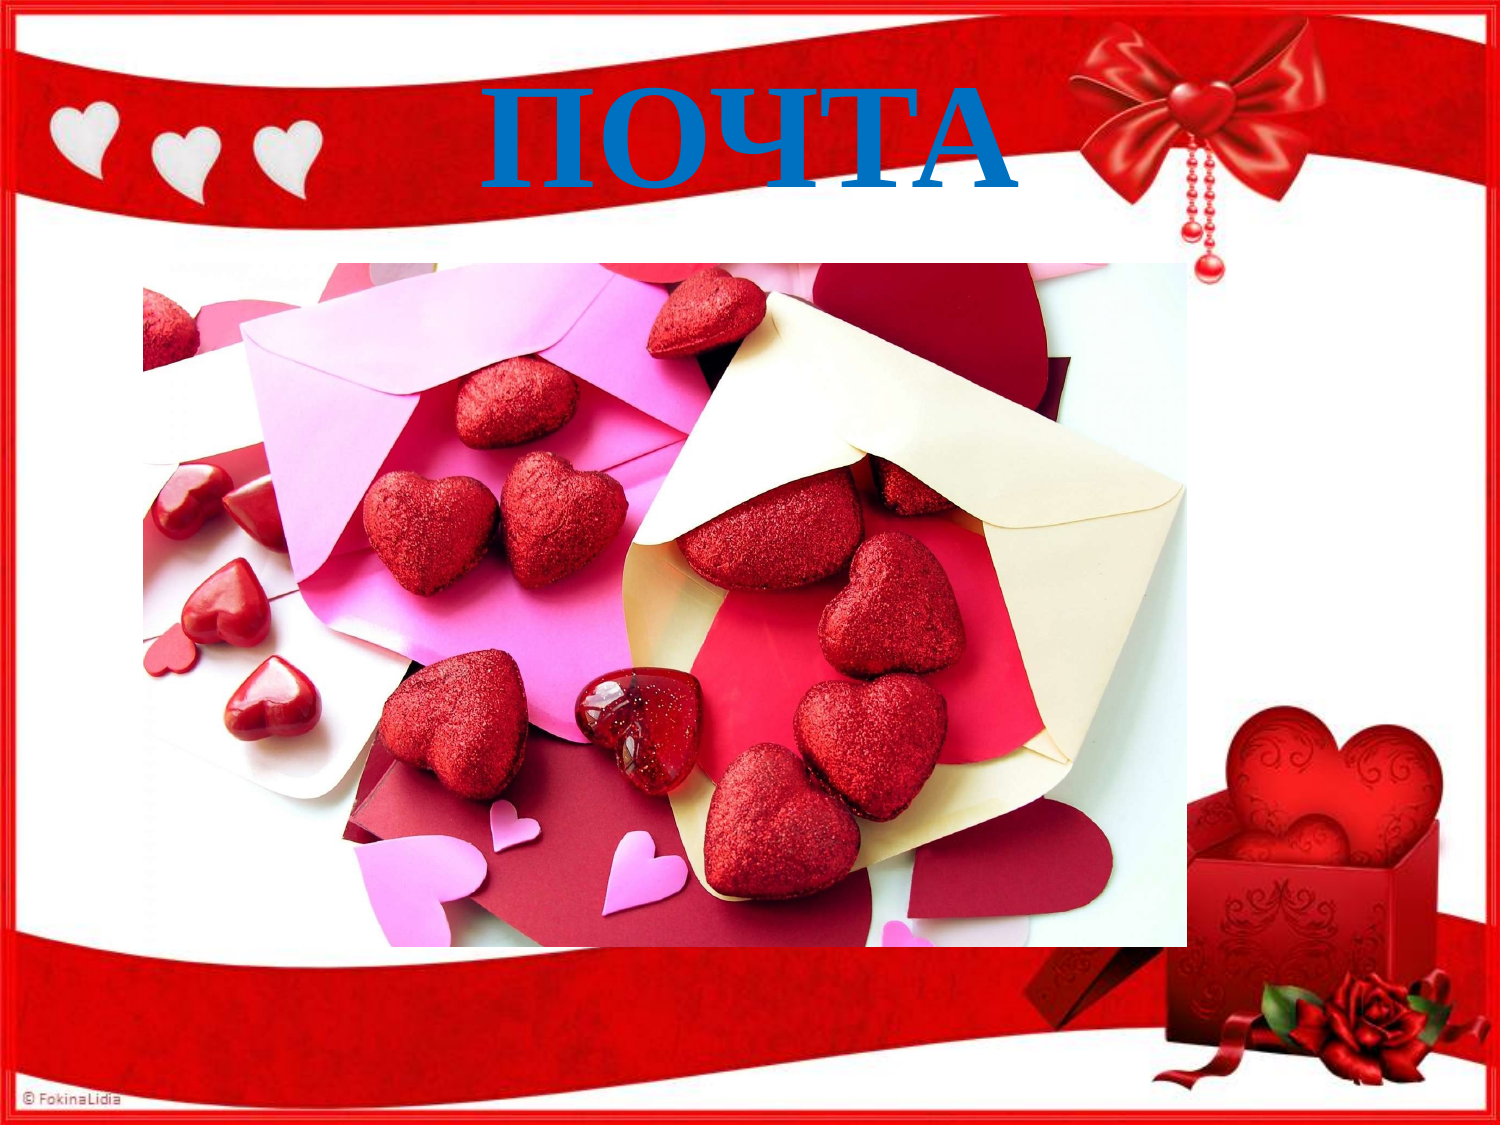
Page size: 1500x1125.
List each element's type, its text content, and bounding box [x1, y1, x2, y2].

picture [0, 0, 1500, 1125]
title ПОЧТА [75, 45, 1425, 233]
